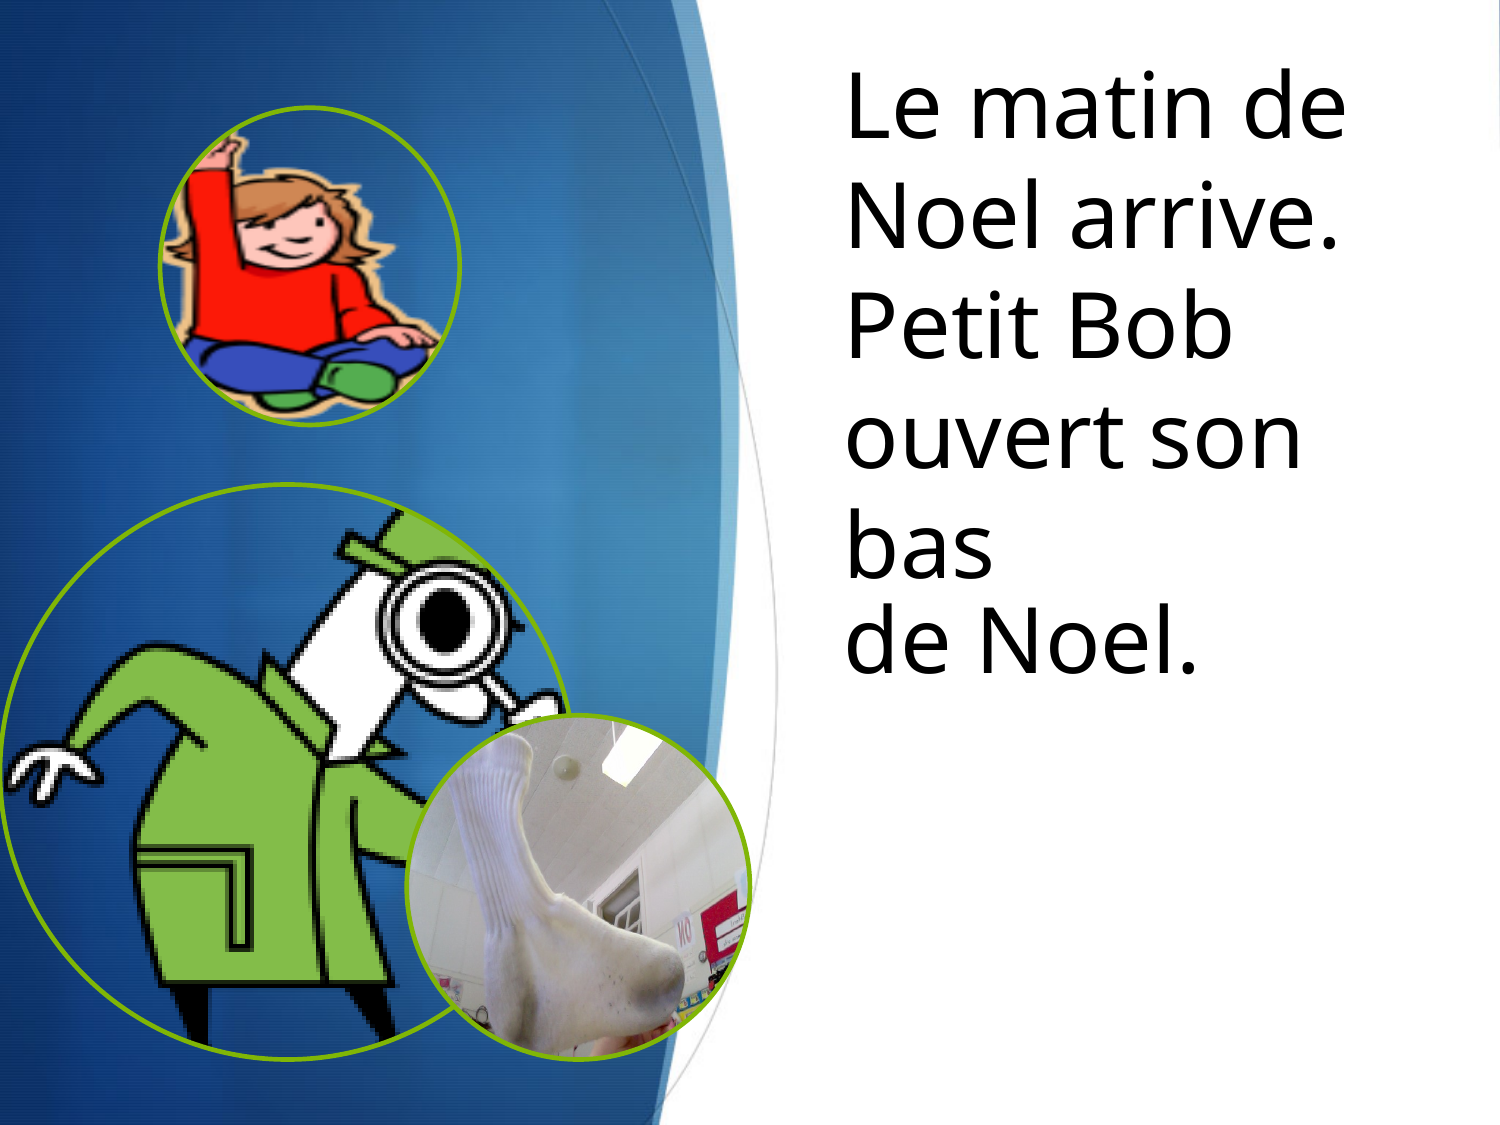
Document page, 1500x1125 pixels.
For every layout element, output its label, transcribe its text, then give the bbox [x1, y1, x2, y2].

title Le matin de Noel arrive. Petit Bob ouvert son bas [828, 62, 1425, 574]
list de Noel. [828, 574, 1425, 1010]
picture [0, 0, 1500, 1125]
